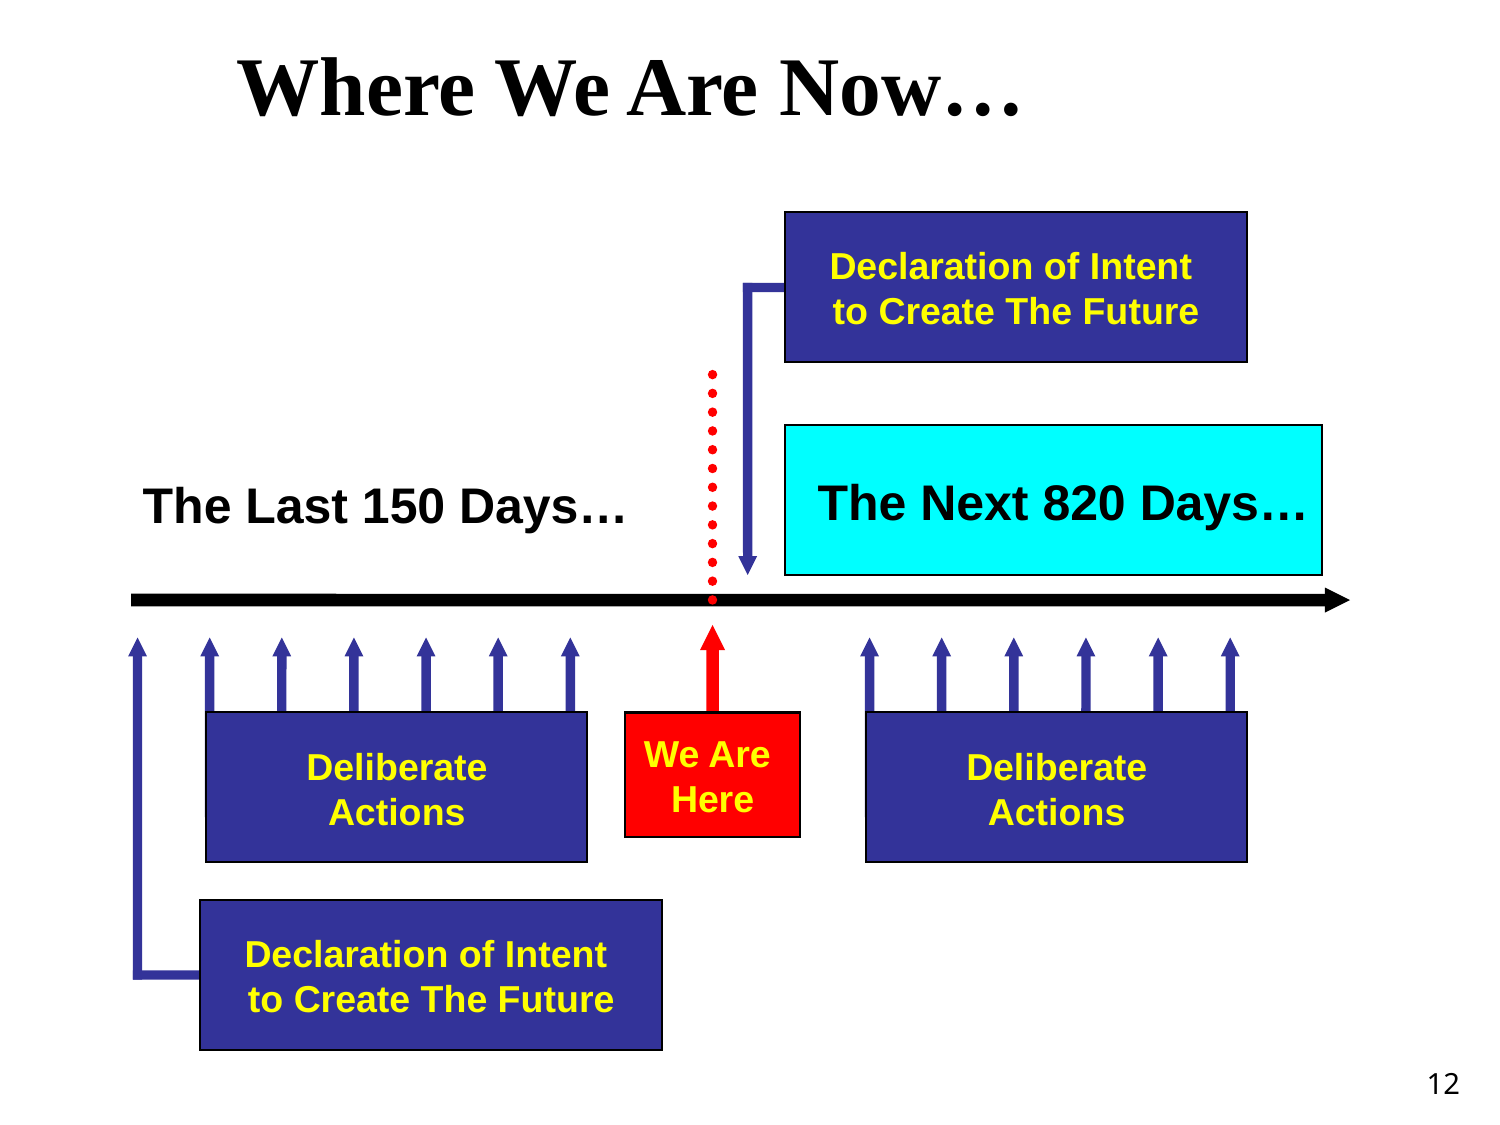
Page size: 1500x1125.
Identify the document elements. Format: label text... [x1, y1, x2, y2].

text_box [124, 212, 1351, 1051]
text_box 12 [1162, 1037, 1475, 1113]
title Where We Are Now… [221, 62, 1500, 251]
